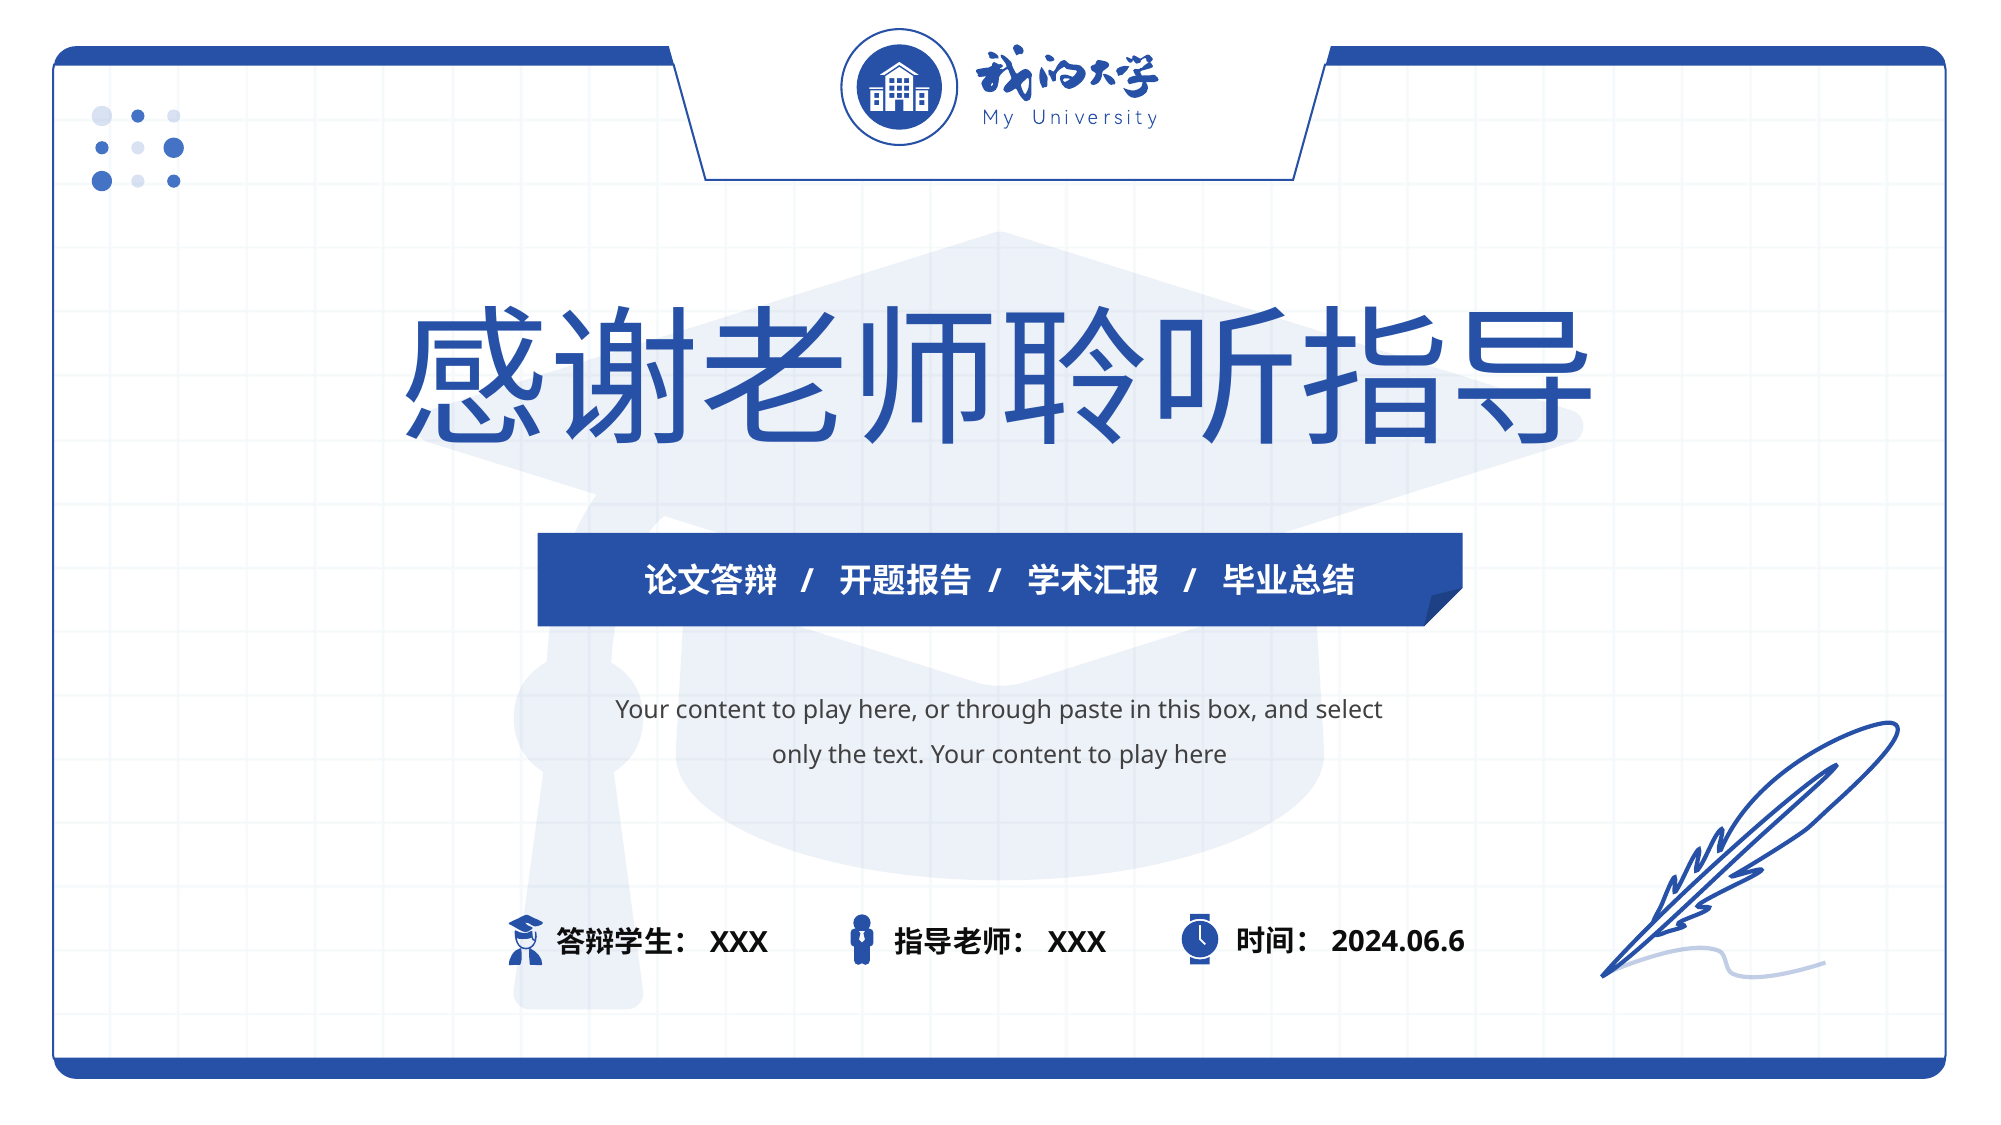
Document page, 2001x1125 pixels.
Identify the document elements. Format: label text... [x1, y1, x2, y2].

text_box [52, 1057, 1948, 1080]
text_box [536, 531, 1466, 628]
text_box [1324, 45, 1947, 66]
picture [55, 66, 1944, 1057]
text_box 感谢老师聆听指导 [310, 275, 1690, 470]
text_box 论文答辩 / 开题报告 / 学术汇报 / 毕业总结 [629, 551, 1371, 607]
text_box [91, 105, 184, 192]
text_box Your content to play here, or through paste in this box, and select only the text. Your content to play here [581, 671, 1419, 776]
text_box [52, 45, 676, 66]
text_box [841, 29, 1159, 145]
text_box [1601, 722, 1898, 978]
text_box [508, 913, 1496, 967]
